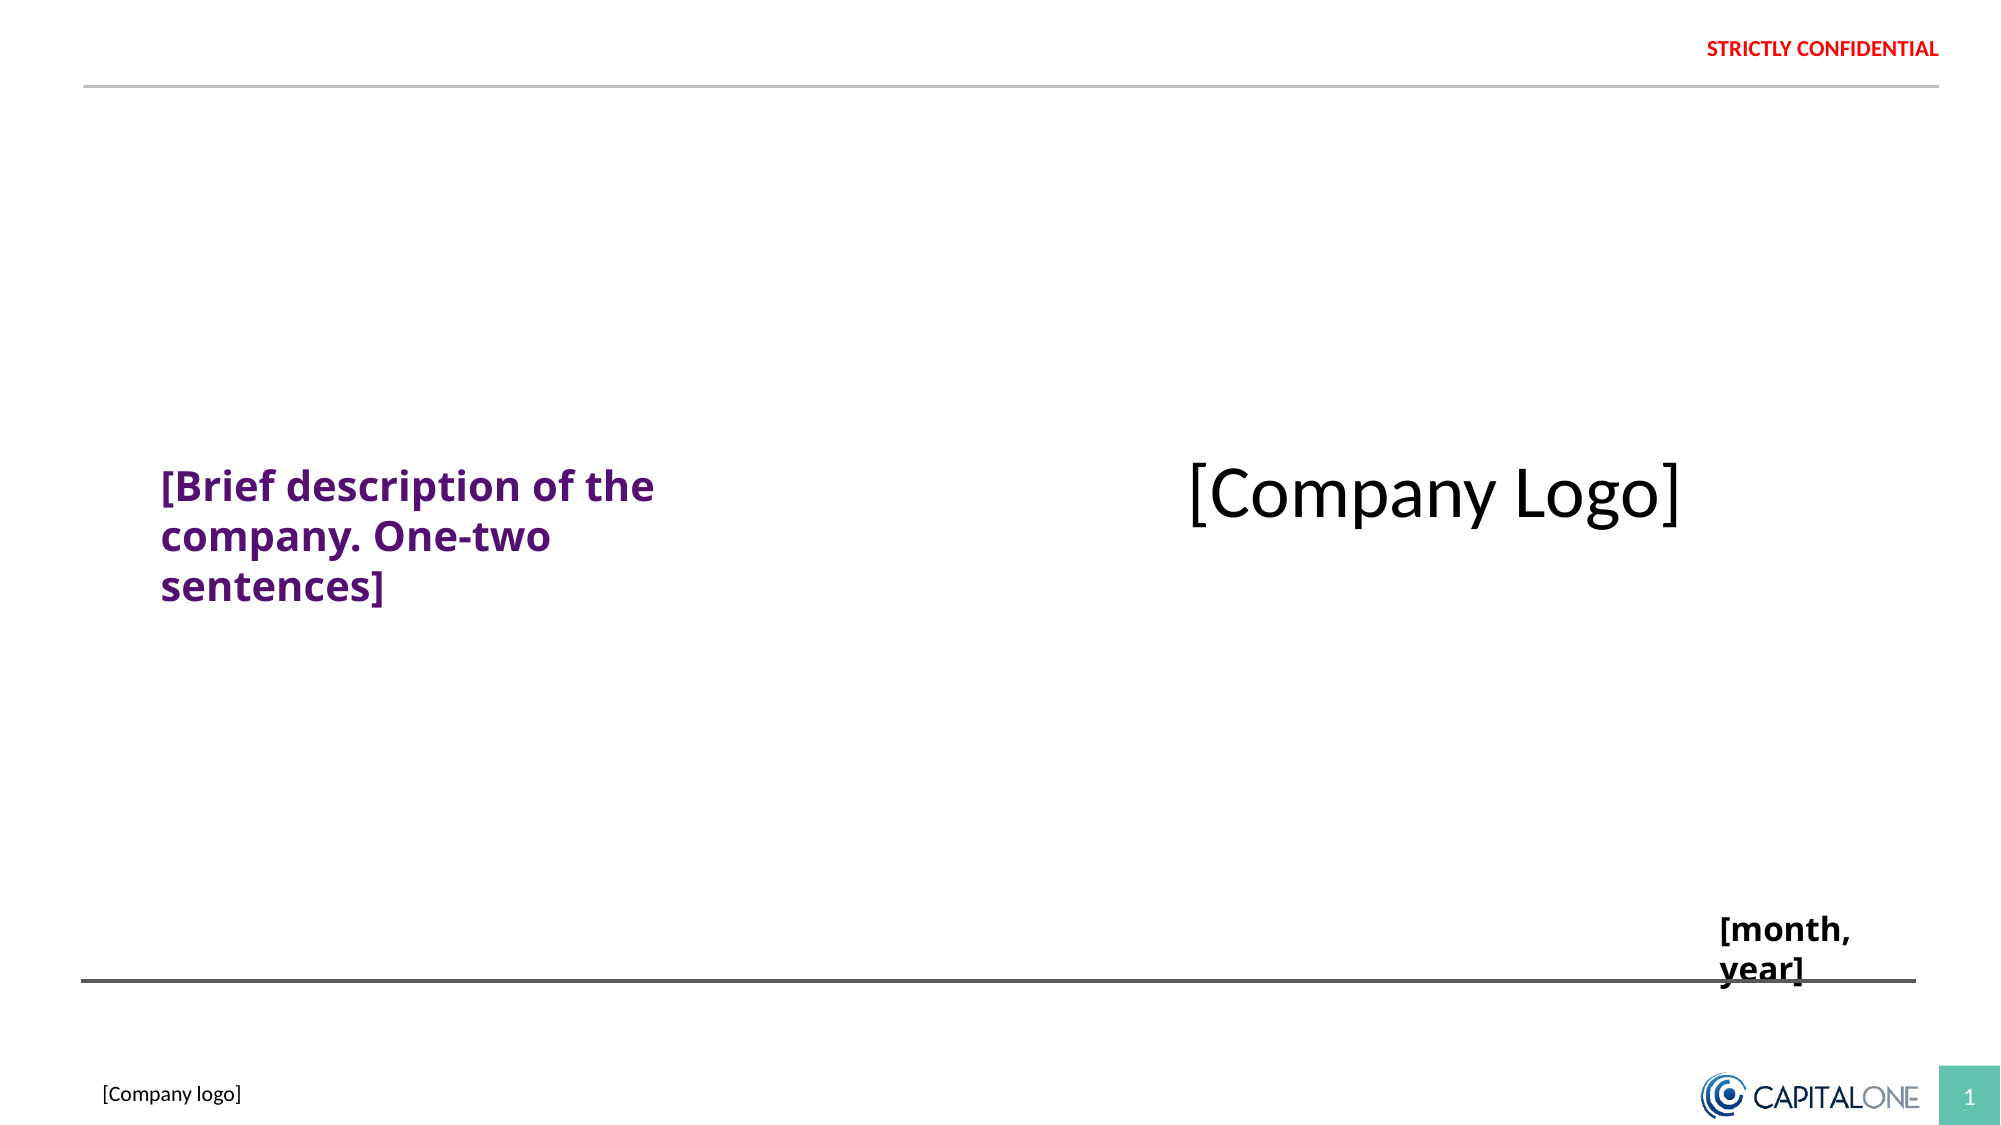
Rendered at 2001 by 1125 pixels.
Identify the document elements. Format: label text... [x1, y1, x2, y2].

text_box [Company Logo] [1172, 435, 1705, 540]
picture [1700, 1066, 1933, 1125]
text_box [Brief description of the company. One-two sentences] [145, 452, 714, 618]
text_box [81, 979, 1916, 983]
text_box [month, year] [1704, 901, 1943, 996]
